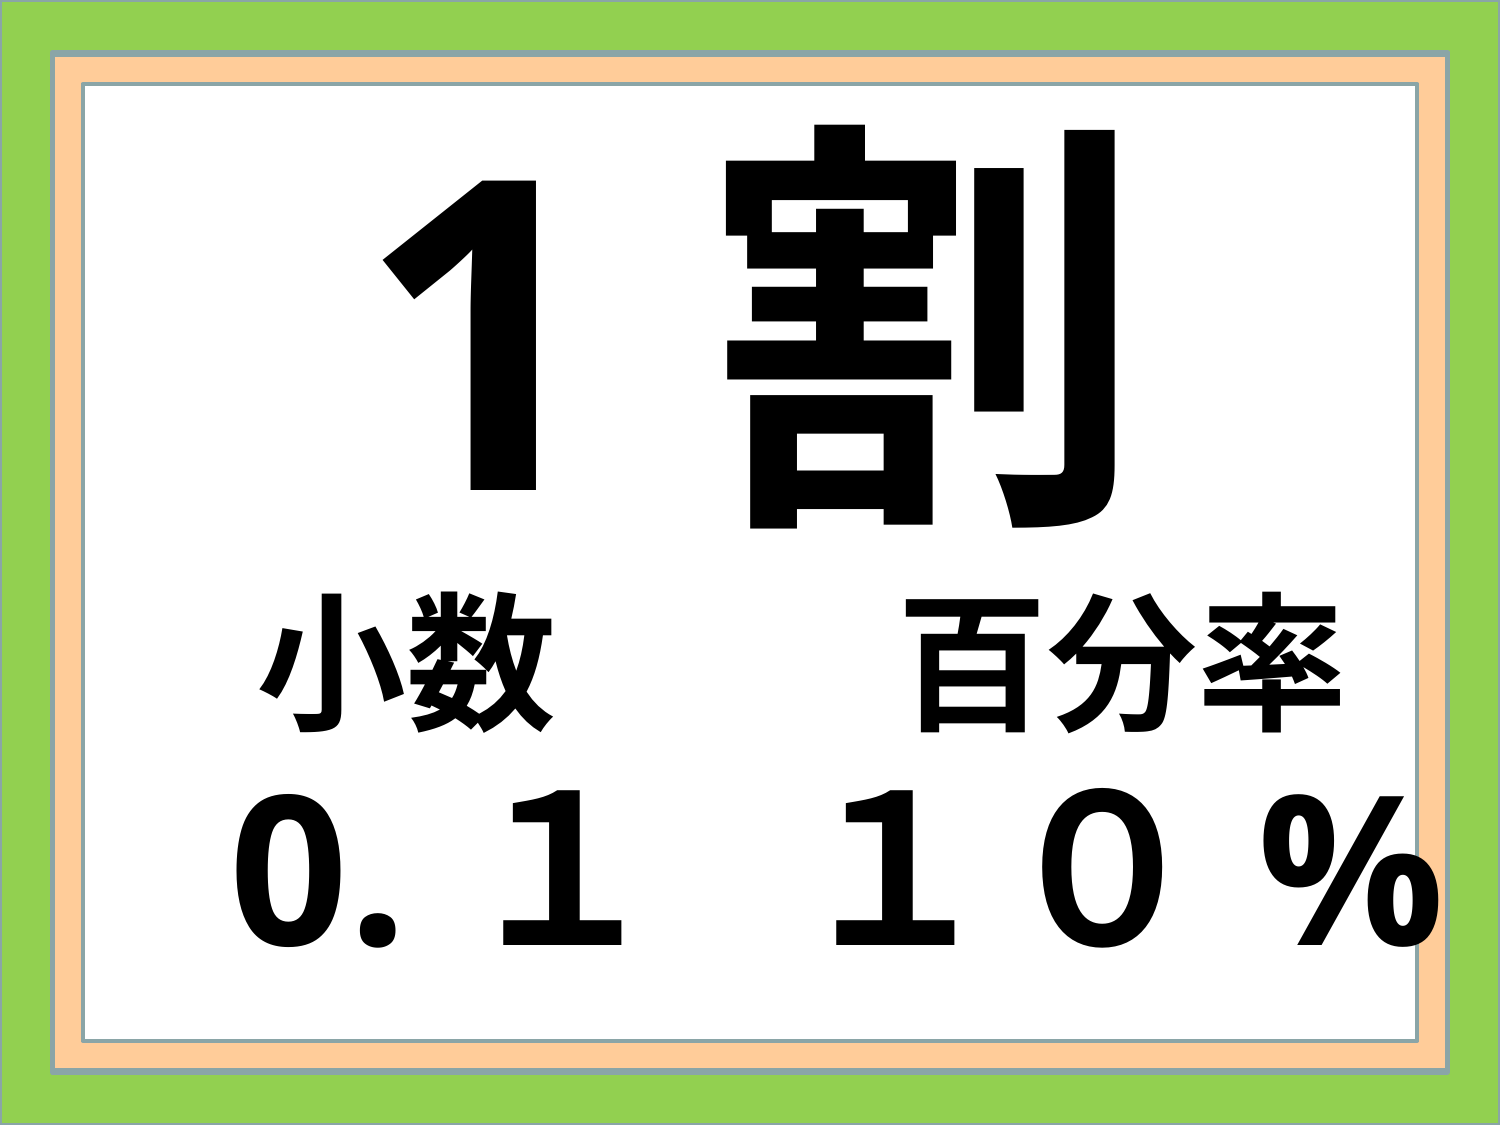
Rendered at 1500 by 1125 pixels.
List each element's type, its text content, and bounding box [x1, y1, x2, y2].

text_box 1割 [177, 89, 1323, 546]
text_box 小数 [146, 573, 667, 757]
text_box 百分率 [882, 573, 1485, 757]
text_box 0.１ [146, 716, 750, 994]
text_box １０% [816, 716, 1420, 994]
